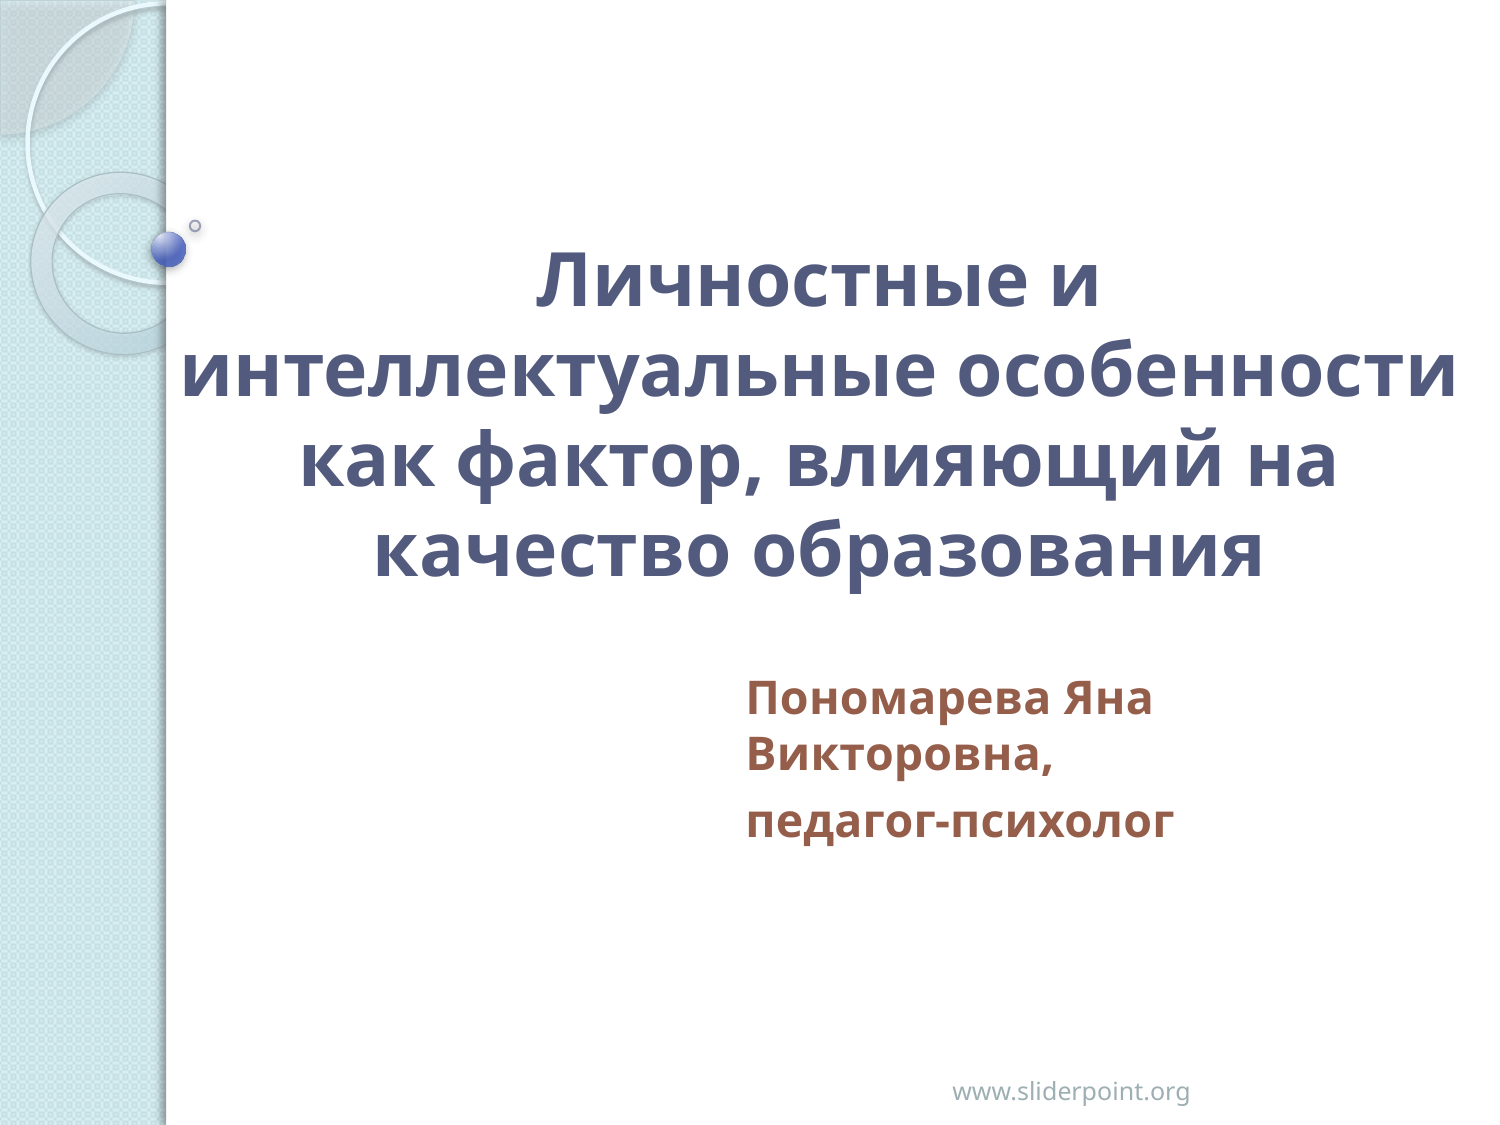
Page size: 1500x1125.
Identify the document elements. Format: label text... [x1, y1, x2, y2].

title Личностные и интеллектуальные особенности как фактор, влияющий на качество образования [164, 246, 1476, 577]
footer www.sliderpoint.org [937, 1034, 1413, 1113]
subtitle Пономарева Яна Викторовна, педагог-психолог [726, 667, 1485, 856]
